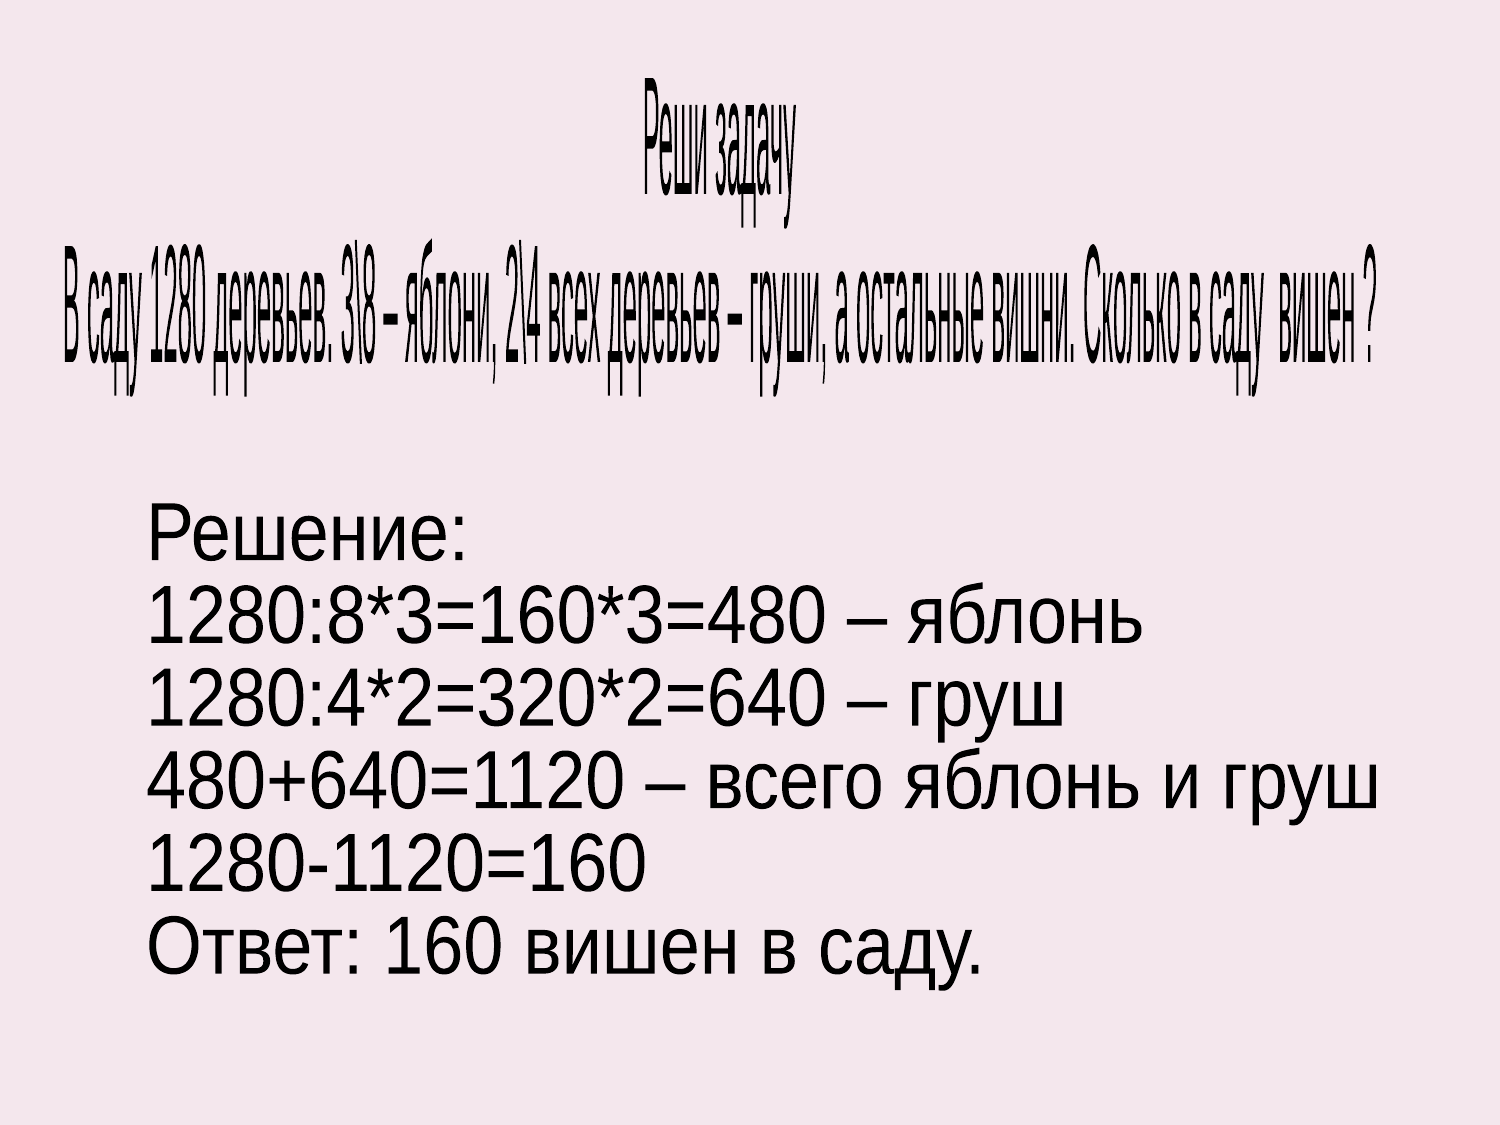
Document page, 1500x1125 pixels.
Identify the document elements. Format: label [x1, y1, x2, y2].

text_box [757, 103, 771, 196]
text_box [638, 271, 651, 397]
